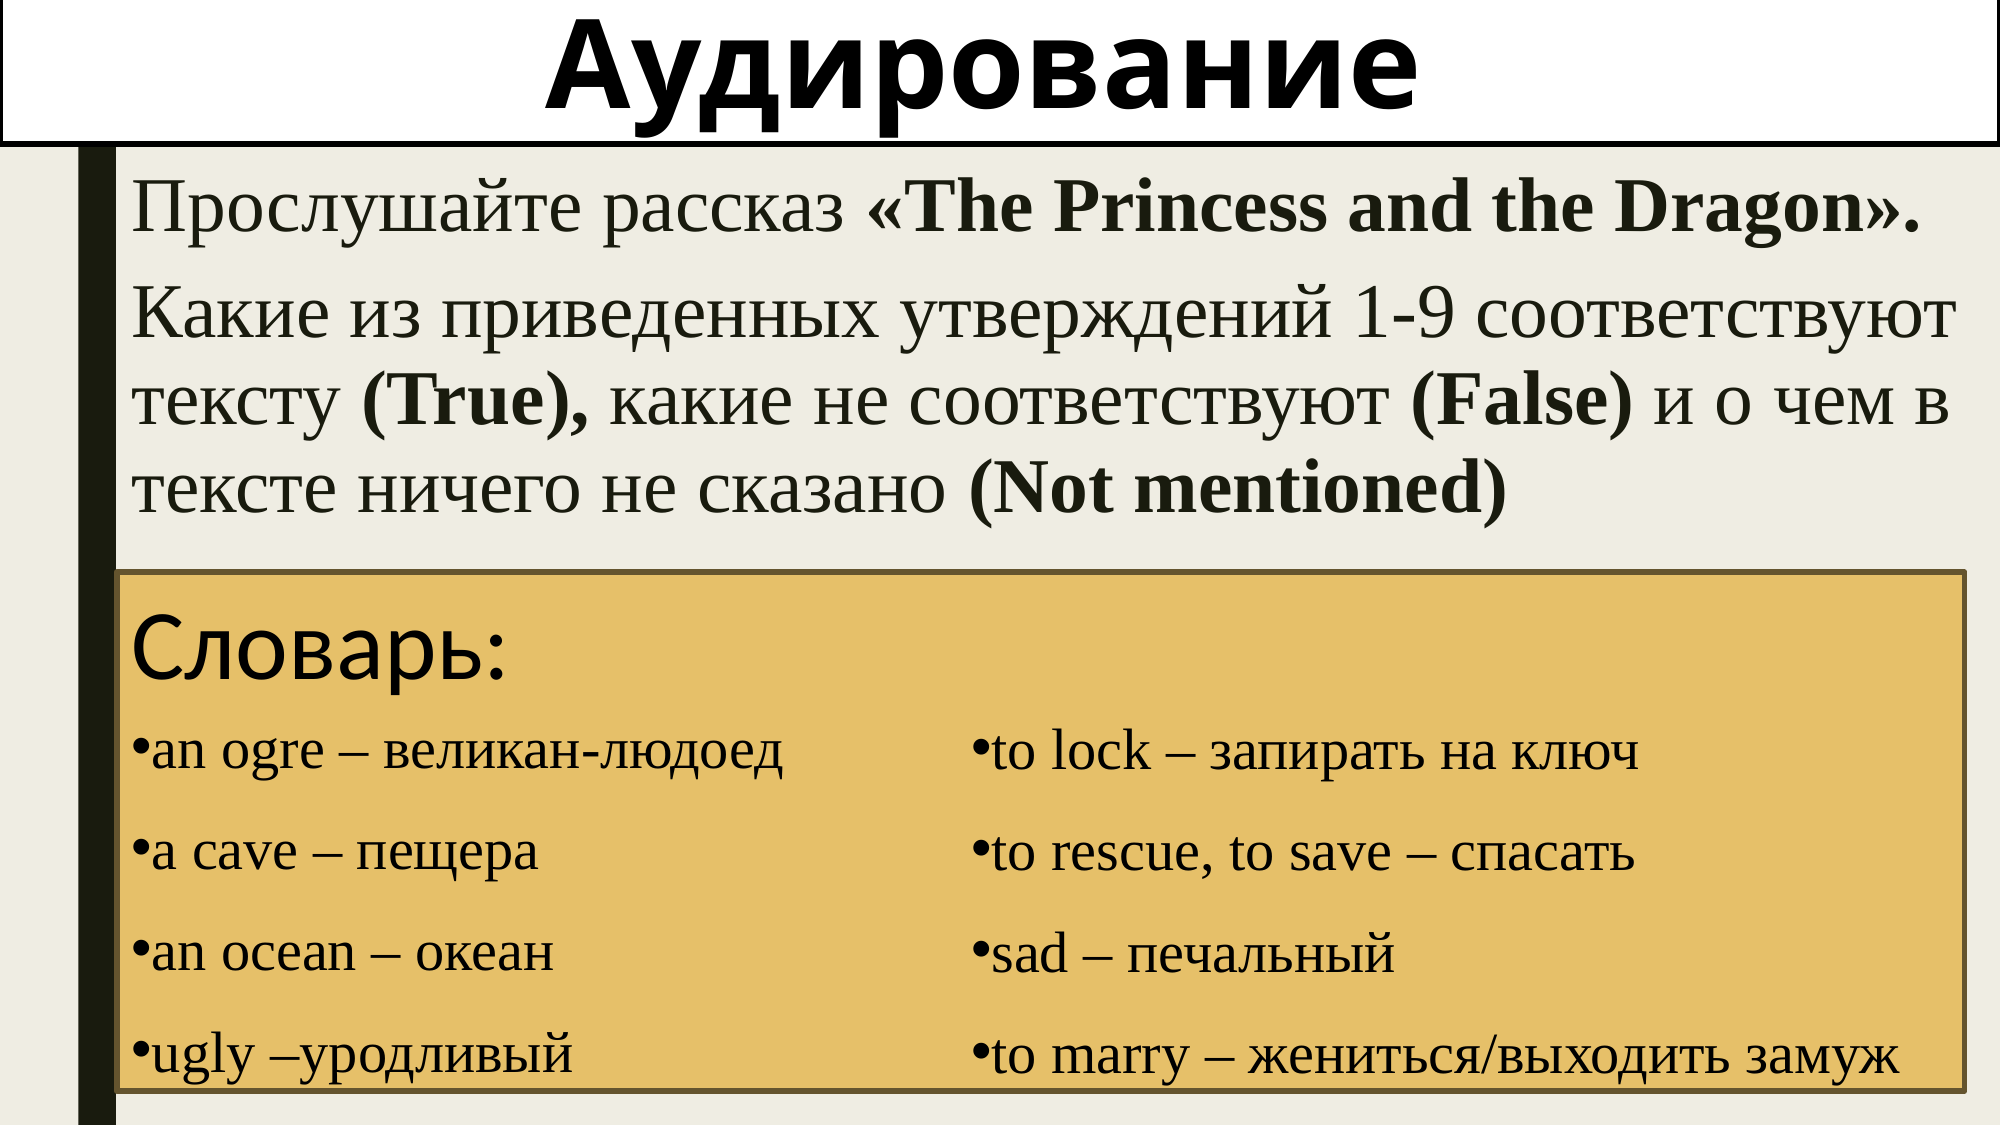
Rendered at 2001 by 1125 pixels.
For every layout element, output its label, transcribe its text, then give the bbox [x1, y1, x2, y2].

title Аудирование [0, 0, 2000, 147]
list Прослушайте рассказ «The Princess and the Dragon». Какие из приведенных утверждений 1-9 соответствуют тексту (True), какие не соответствуют (False) и о чем в тексте ничего не сказано (Not mentioned) [116, 154, 1982, 564]
text_box to lock – запирать на ключ to rescue, to save – спасать sad – печальный to marry – жениться/выходить замуж [956, 693, 1965, 1093]
text_box Словарь: an ogre – великан-людоед a cave – пещера an ocean – океан ugly –уродливый [114, 569, 1967, 1094]
